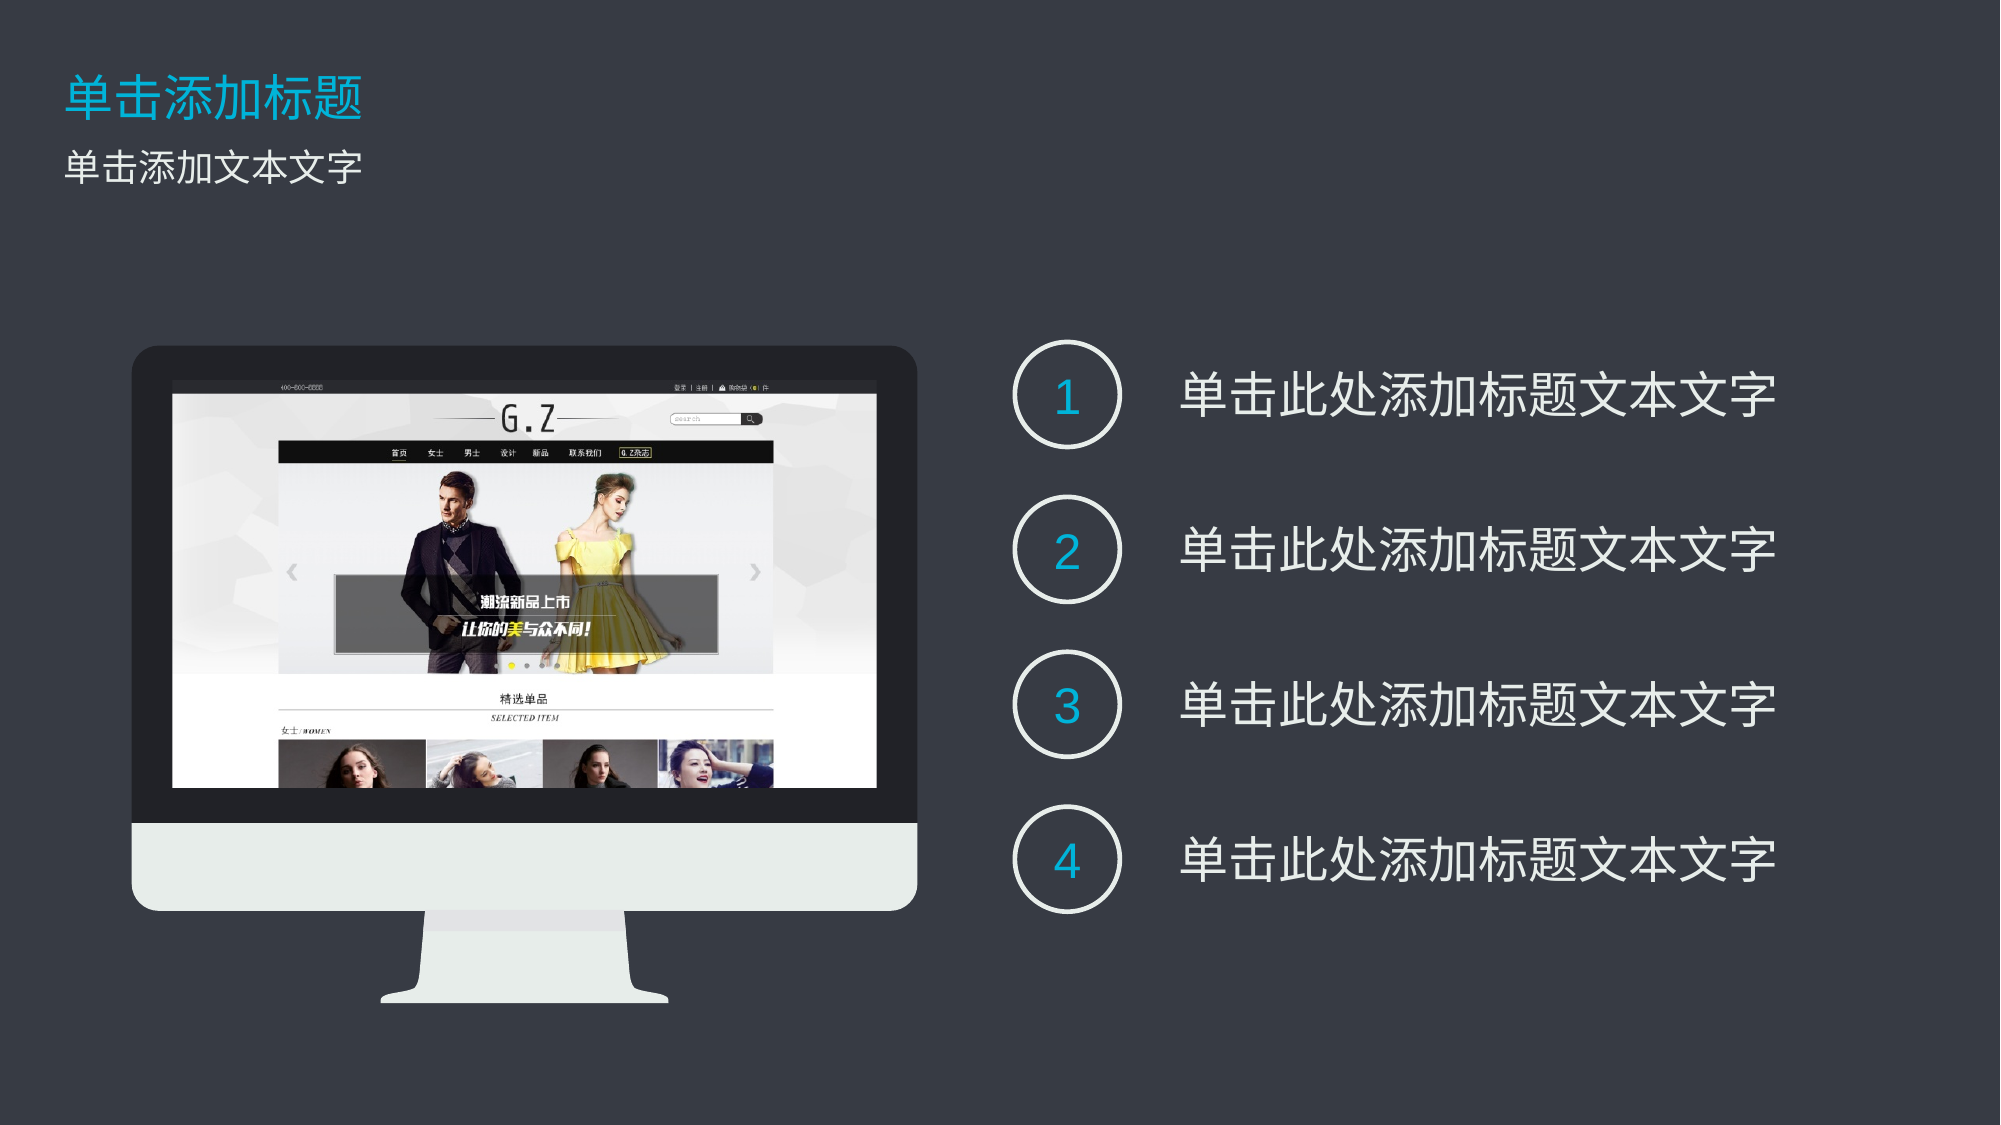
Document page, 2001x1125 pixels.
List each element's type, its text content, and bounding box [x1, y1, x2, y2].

text_box 单击此处添加标题文本文字 [1163, 511, 1794, 587]
text_box 单击此处添加标题文本文字 [1163, 666, 1794, 742]
text_box 1 [1013, 340, 1121, 449]
text_box 单击添加文本文字 [48, 136, 379, 197]
text_box 单击添加标题 [48, 59, 379, 134]
text_box 单击此处添加标题文本文字 [1163, 356, 1794, 432]
text_box 3 [1013, 650, 1121, 758]
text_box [131, 345, 918, 1004]
text_box 2 [1013, 495, 1121, 603]
text_box 单击此处添加标题文本文字 [1163, 821, 1794, 897]
text_box 4 [1013, 805, 1121, 913]
